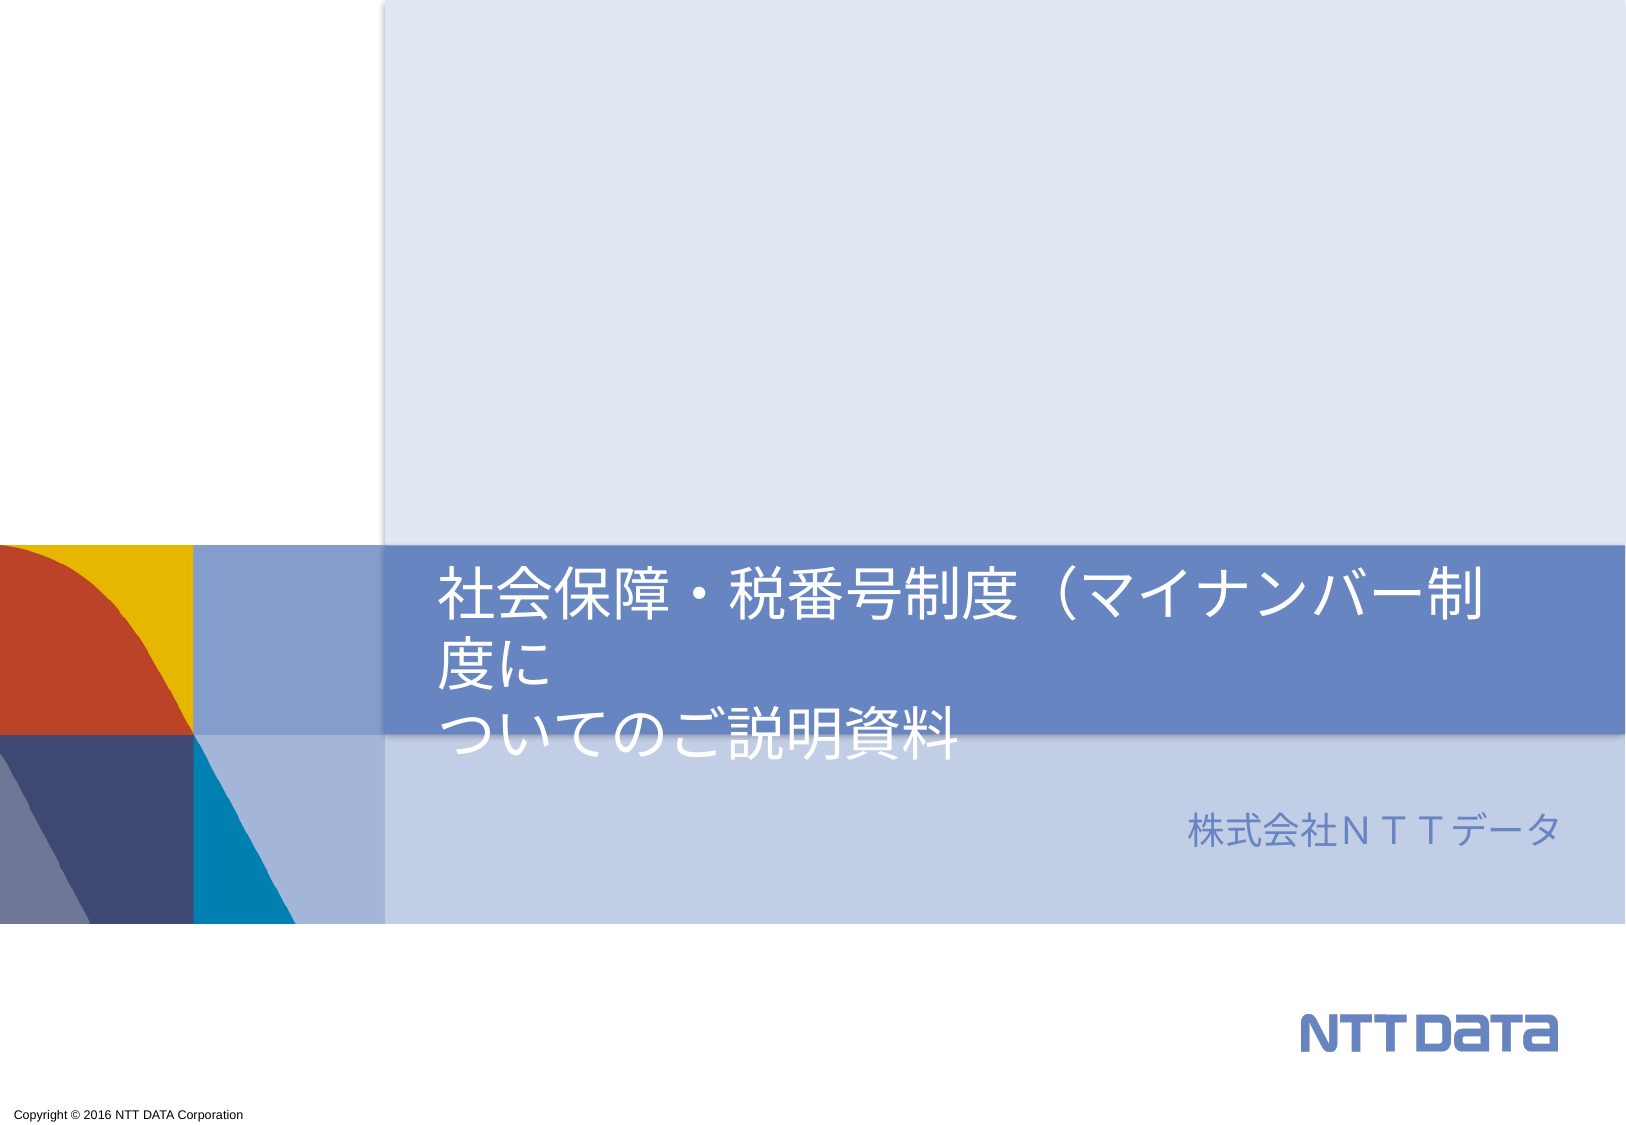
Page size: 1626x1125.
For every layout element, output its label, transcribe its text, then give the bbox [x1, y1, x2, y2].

list 株式会社ＮＴＴデータ [428, 762, 1577, 918]
picture [1301, 1014, 1558, 1052]
title 社会保障・税番号制度（マイナンバー制度に ついてのご説明資料 [423, 550, 1548, 699]
picture [0, 545, 385, 924]
